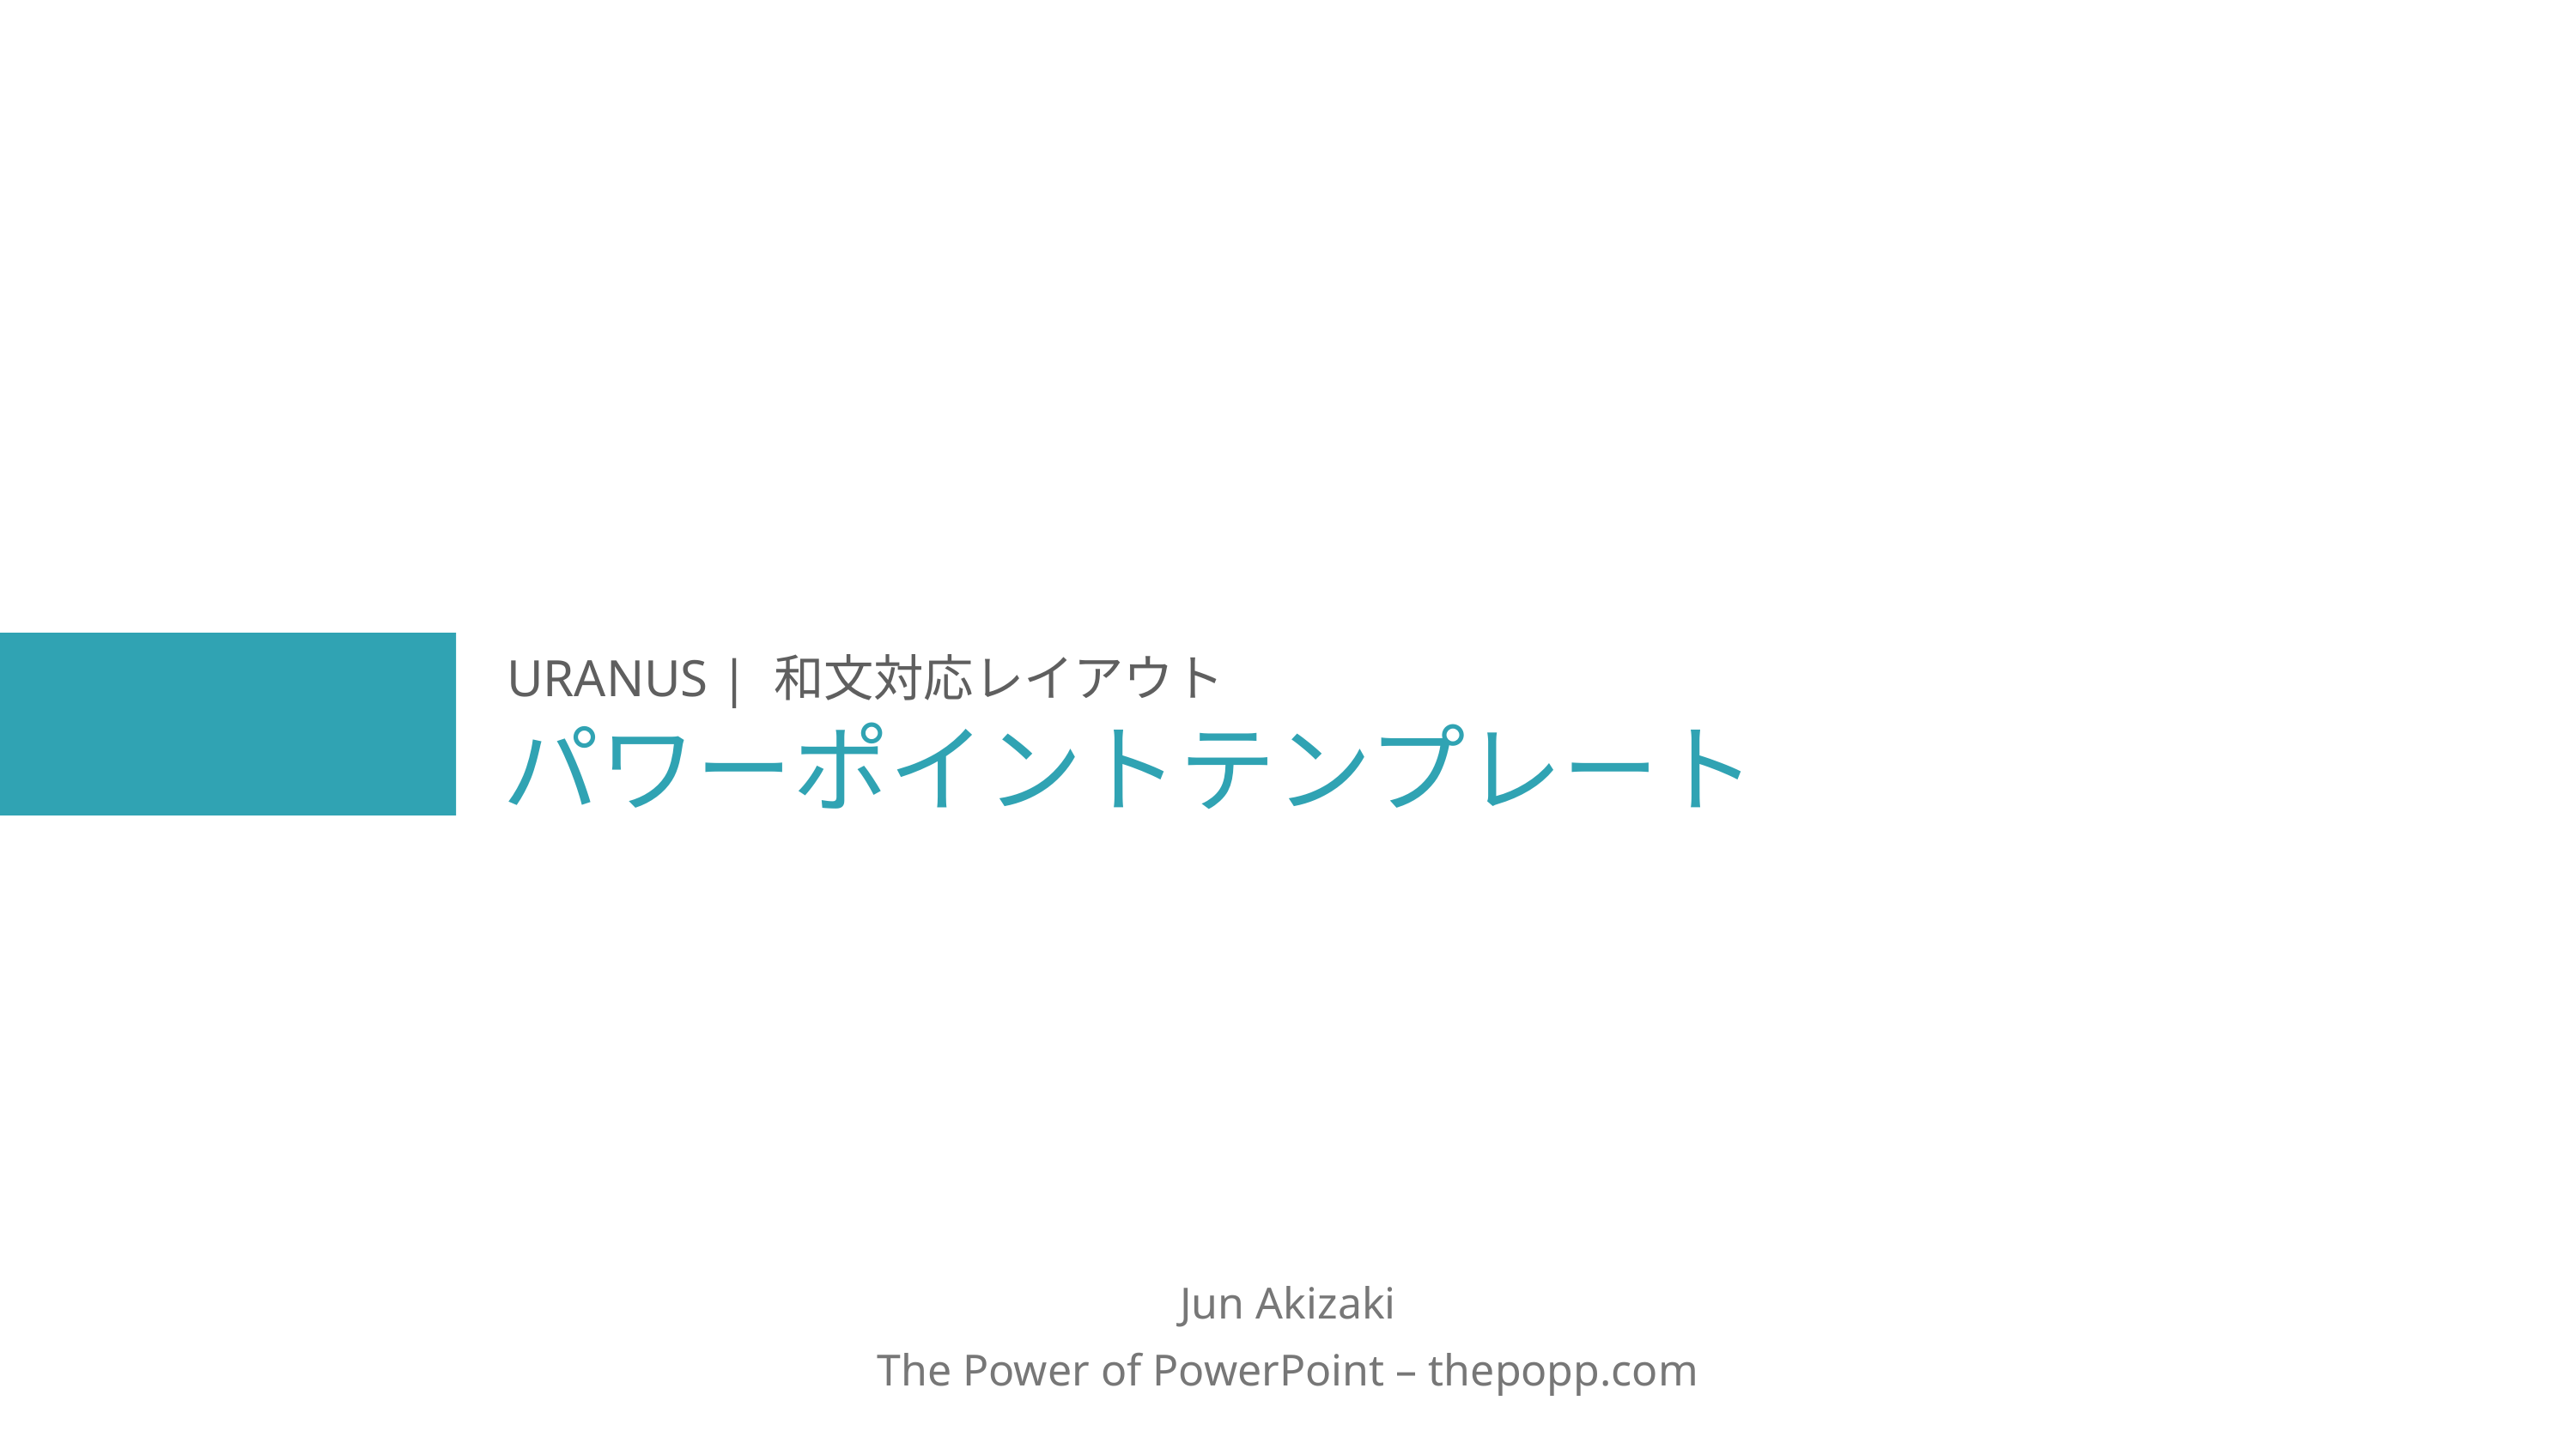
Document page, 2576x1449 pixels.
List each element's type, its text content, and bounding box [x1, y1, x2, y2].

list URANUS | 和文対応レイアウト [494, 585, 2229, 713]
list Jun Akizaki The Power of PowerPoint – thepopp.com [370, 1115, 2206, 1402]
title パワーポイントテンプレート [489, 701, 2497, 863]
